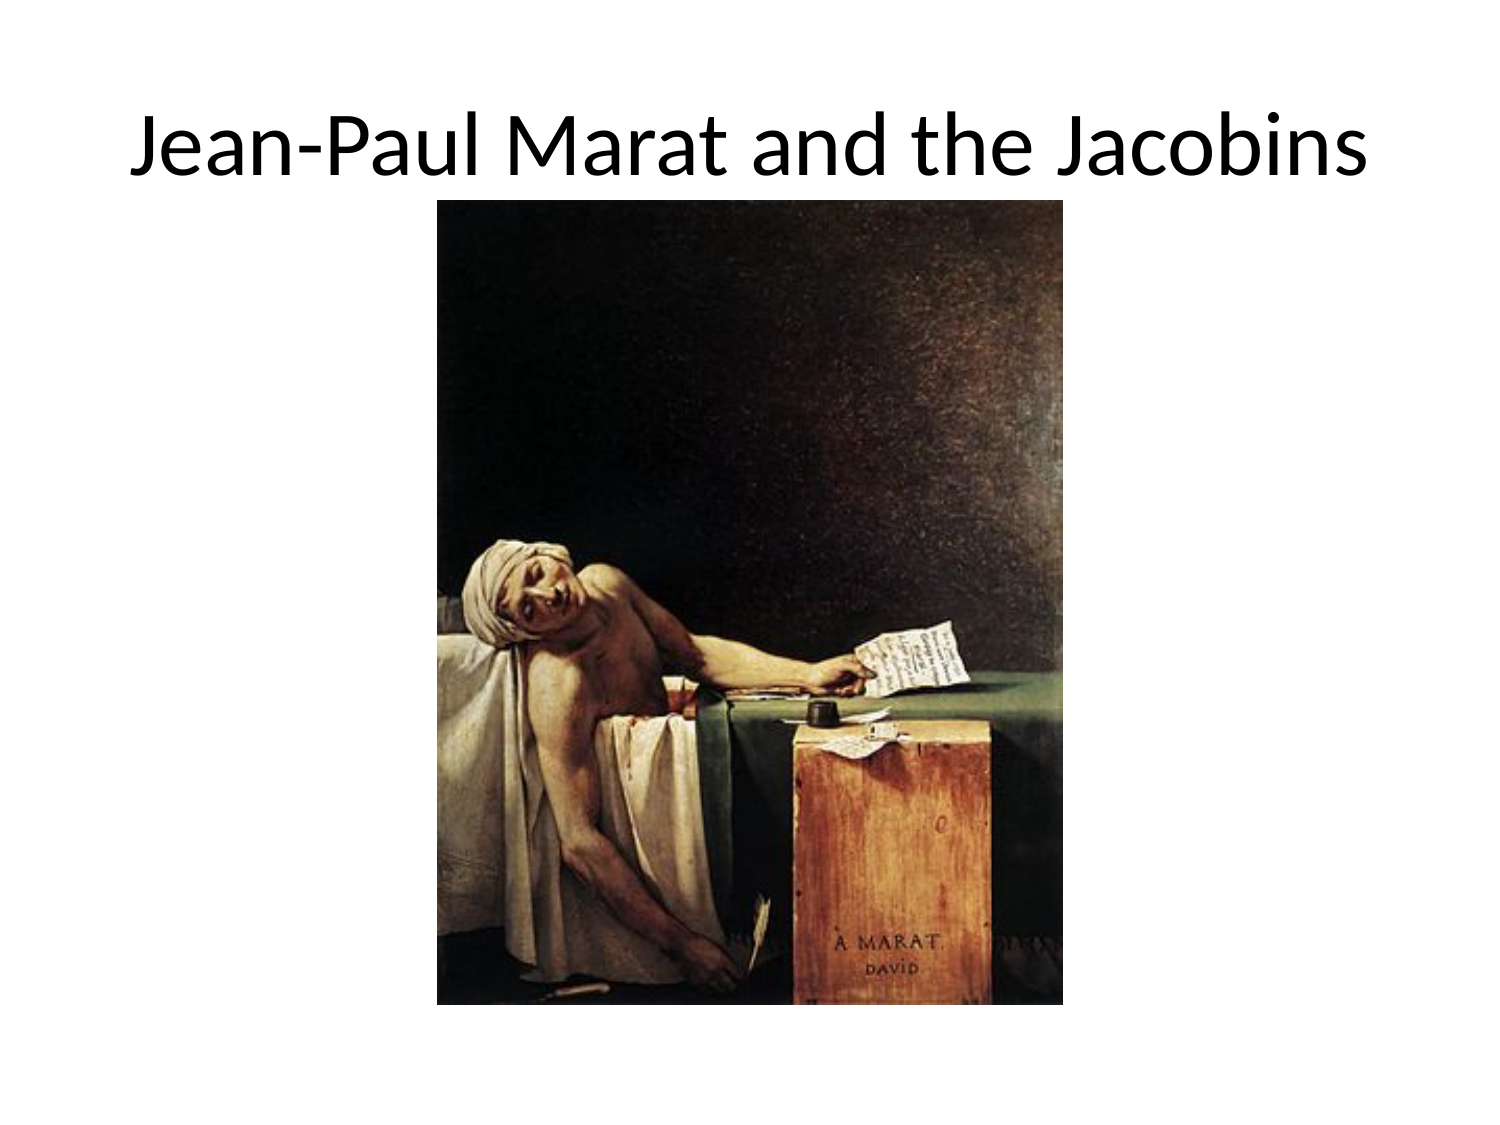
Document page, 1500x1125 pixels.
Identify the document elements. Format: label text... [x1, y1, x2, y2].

title Jean-Paul Marat and the Jacobins [75, 45, 1425, 233]
picture [437, 200, 1063, 1006]
